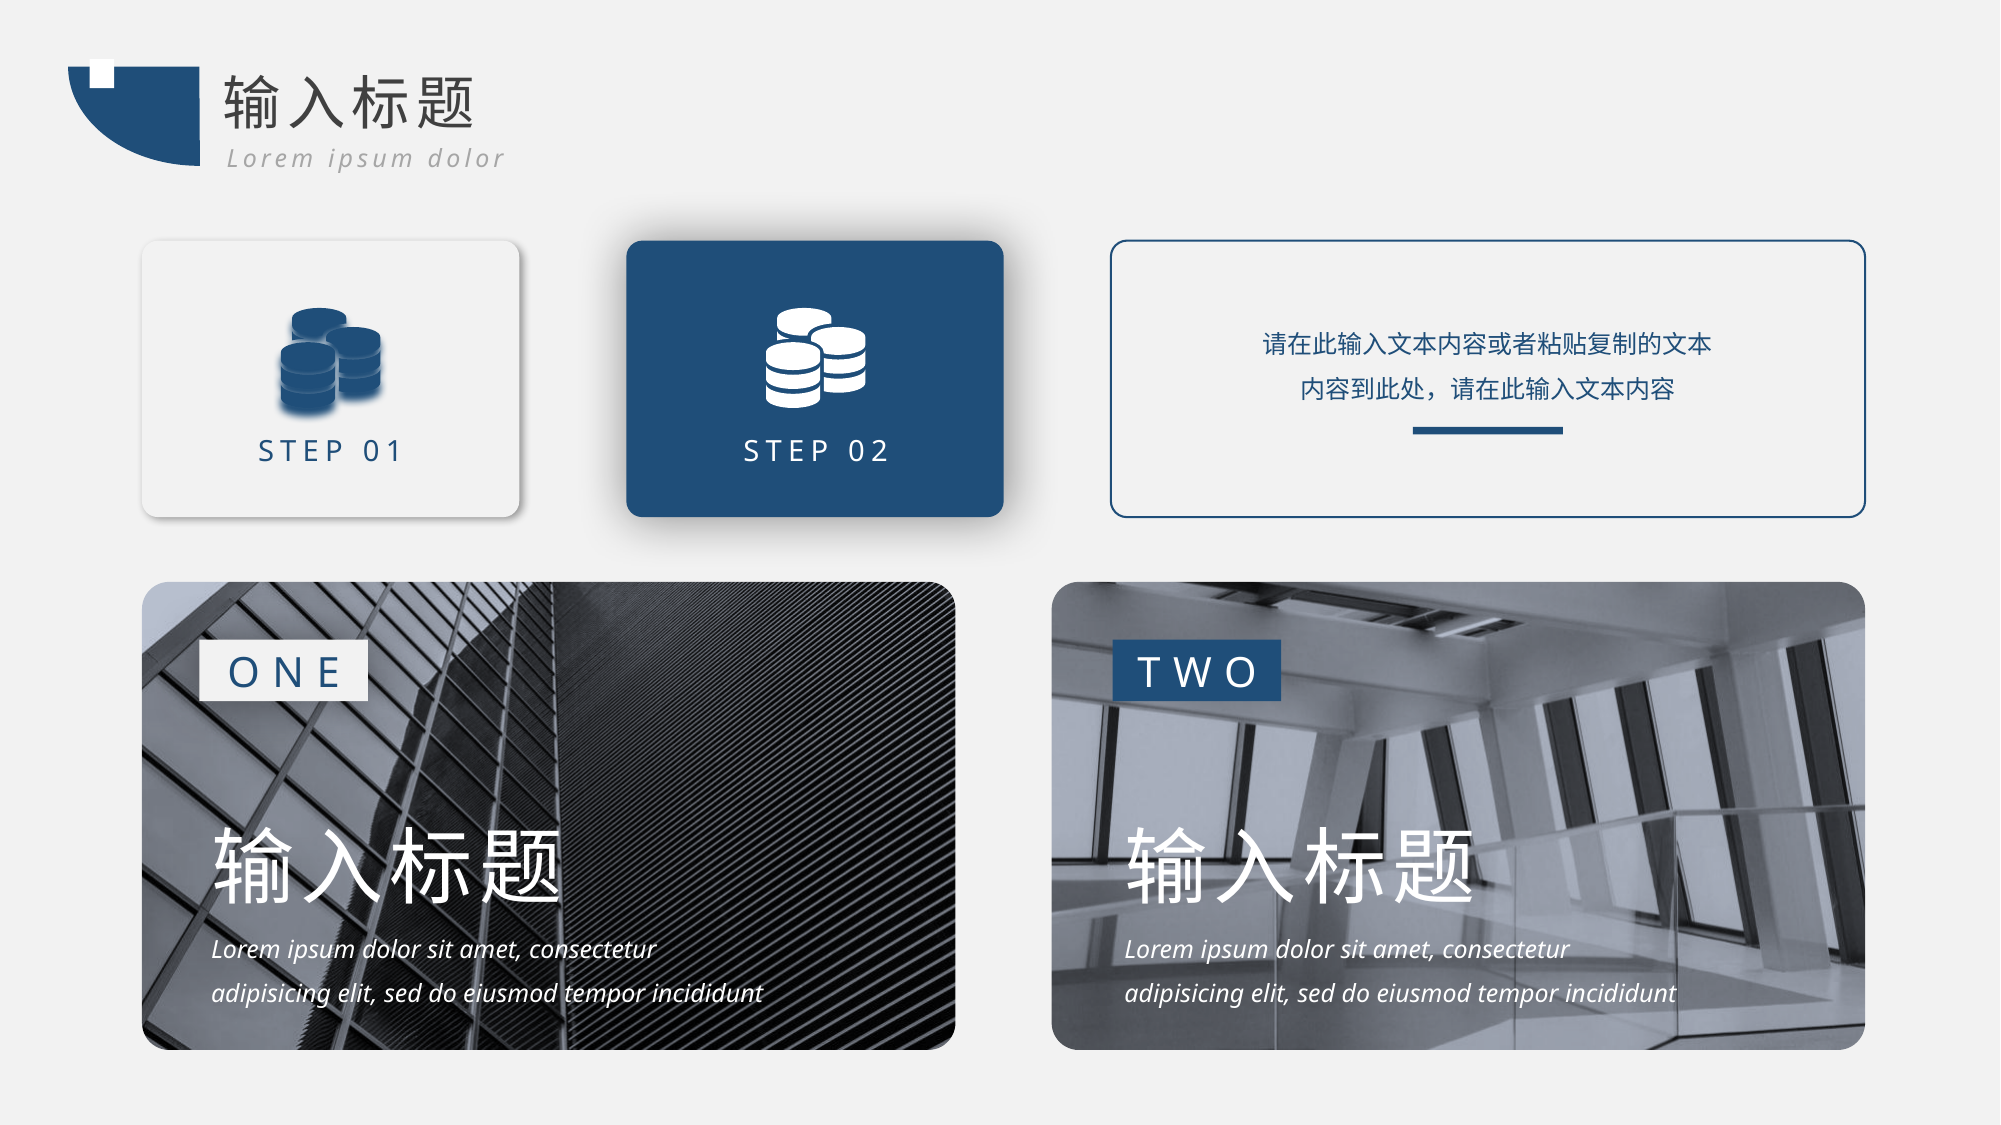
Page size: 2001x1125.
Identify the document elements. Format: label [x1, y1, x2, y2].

text_box [67, 0, 584, 177]
text_box [1051, 581, 1866, 1050]
text_box [626, 240, 1004, 518]
text_box [141, 581, 956, 1050]
text_box [141, 240, 520, 518]
text_box [1110, 240, 1866, 518]
